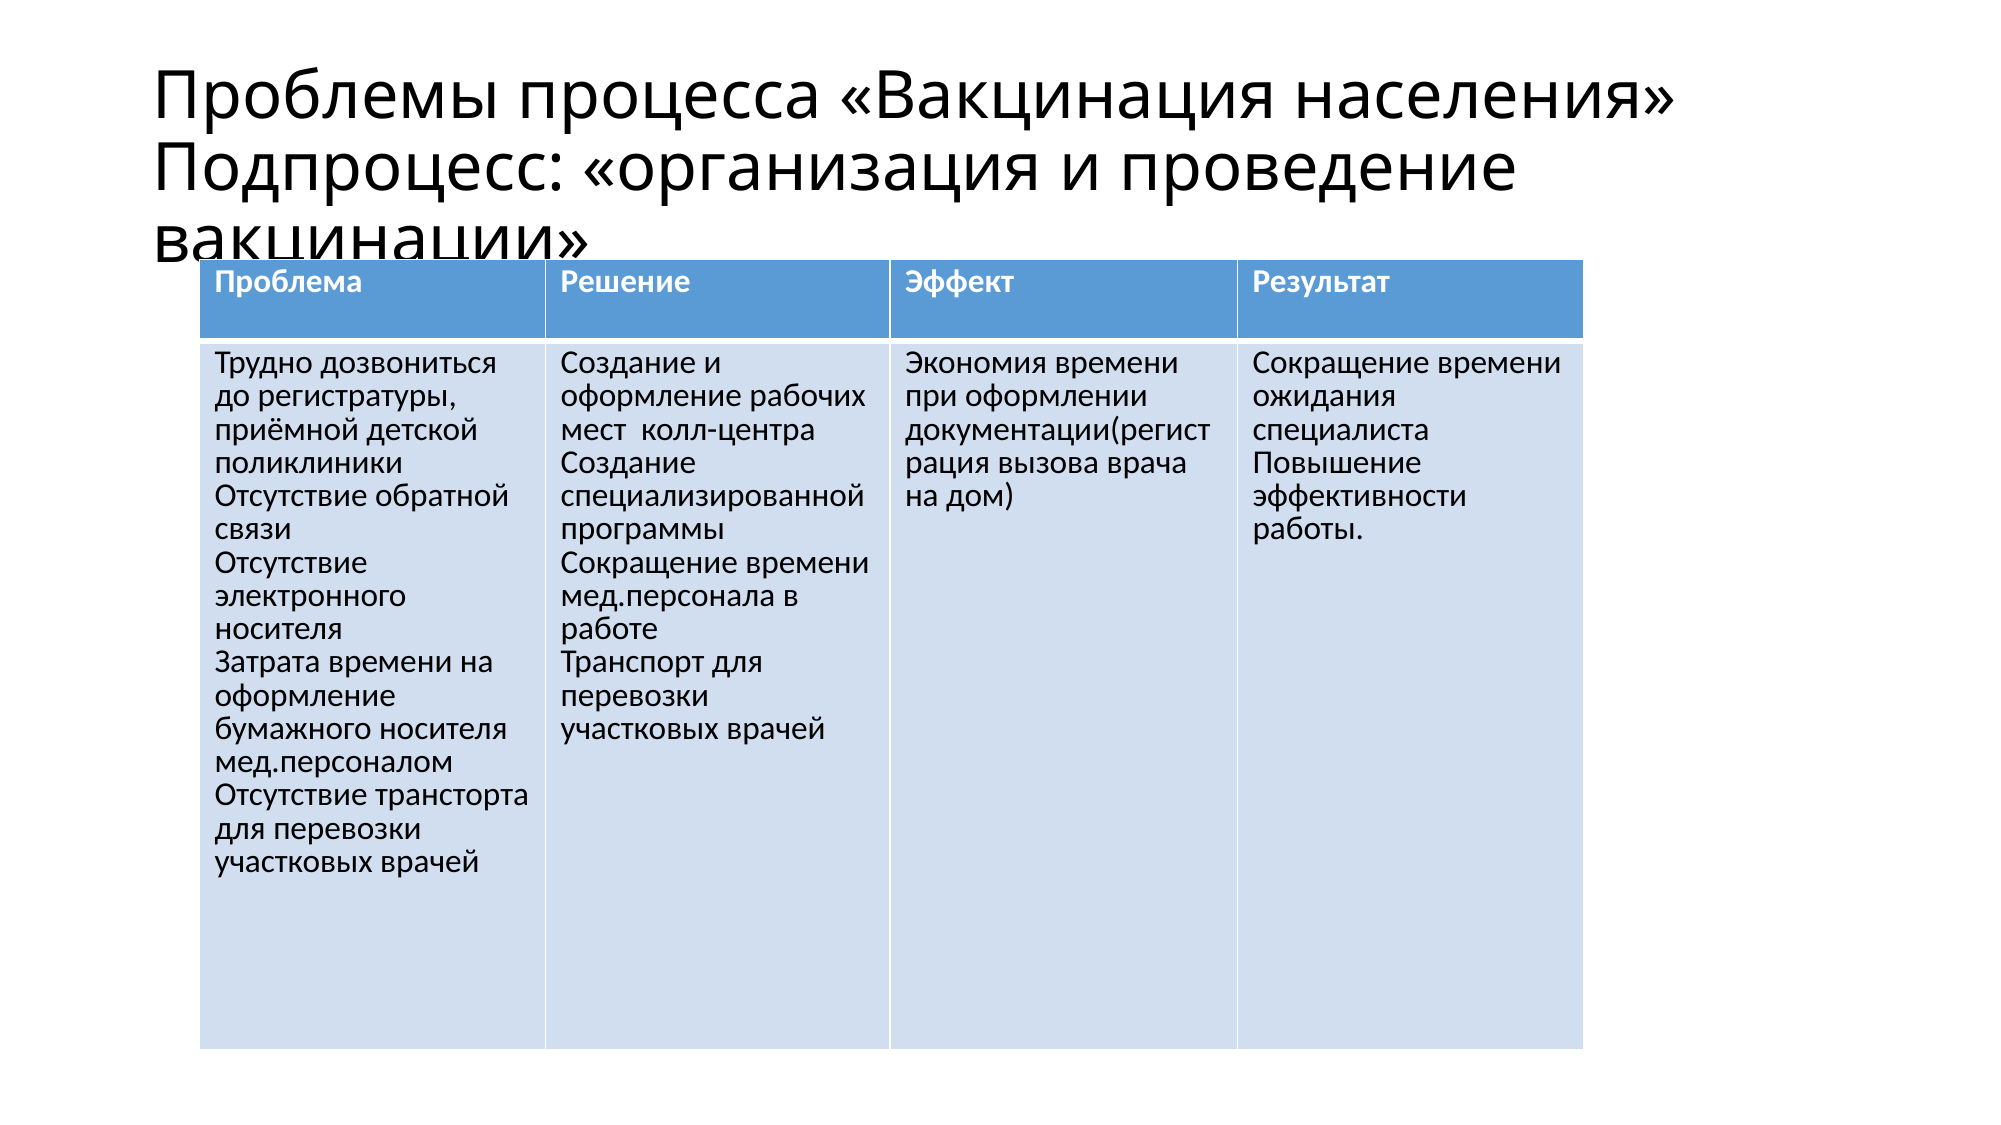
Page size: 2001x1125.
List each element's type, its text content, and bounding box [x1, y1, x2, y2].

table_header Эффект [891, 260, 1237, 338]
table_cell Экономия времени при оформлении документации(регистрация вызова врача на дом) [891, 344, 1237, 1049]
table_cell Трудно дозвониться до регистратуры, приёмной детской поликлиники Отсутствие обратной связи Отсутствие электронного носителя Затрата времени на оформление бумажного носителя мед.персоналом Отсутствие трансторта для перевозки участковых врачей [200, 344, 545, 1049]
table_cell Создание и оформление рабочих мест колл-центра Создание специализированной программы Сокращение времени мед.персонала в работе Транспорт для перевозки участковых врачей [546, 344, 889, 1049]
table_header Проблема [200, 260, 545, 338]
table_cell Сокращение времени ожидания специалиста Повышение эффективности работы. [1238, 344, 1583, 1049]
table_header Решение [546, 260, 889, 338]
title Проблемы процесса «Вакцинация населения» Подпроцесс: «организация и проведение вакцинации» [137, 59, 1863, 278]
table_header Результат [1238, 260, 1583, 338]
